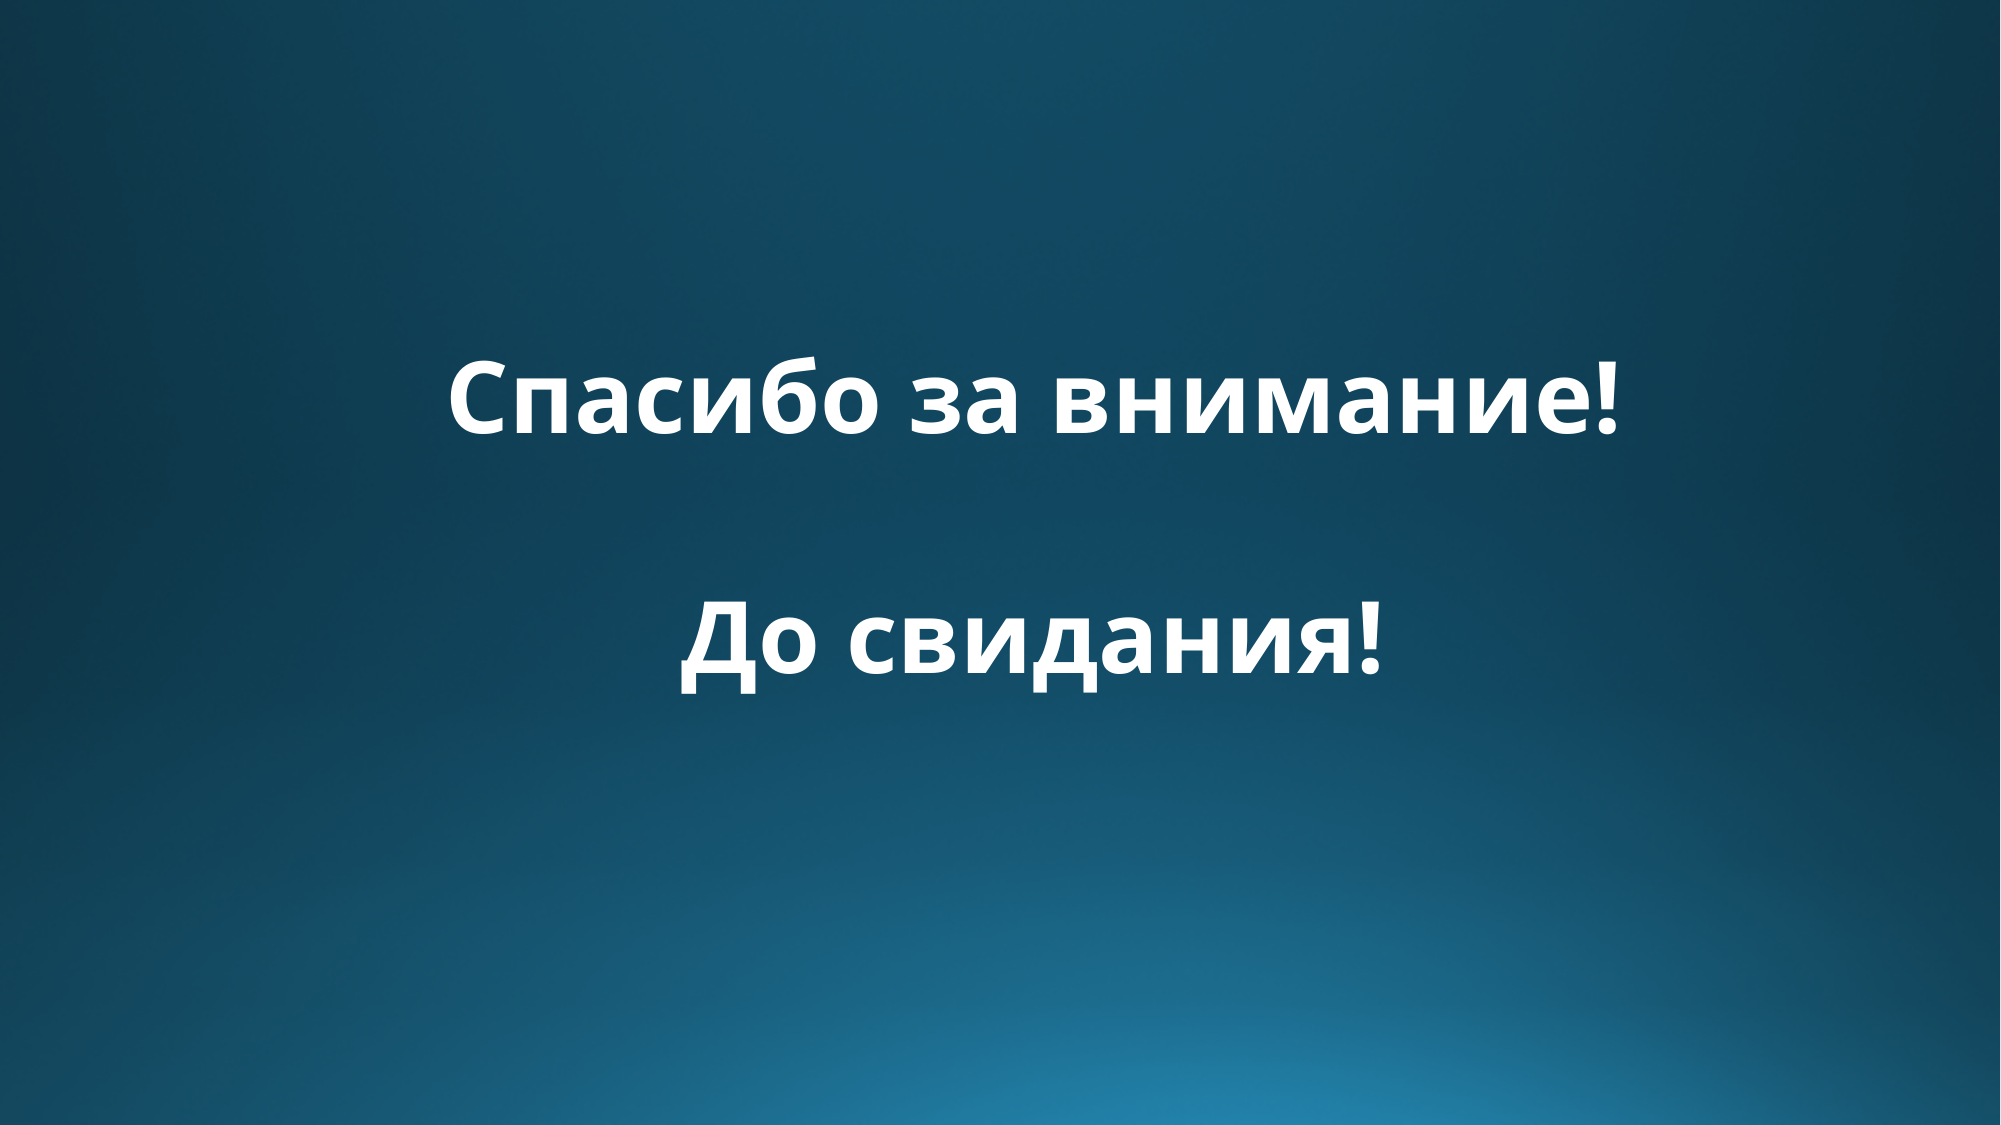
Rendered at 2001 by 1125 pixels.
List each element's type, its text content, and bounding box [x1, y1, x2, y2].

picture [0, 0, 2001, 1125]
text_box Спасибо за внимание! До свидания! [67, 326, 2000, 821]
